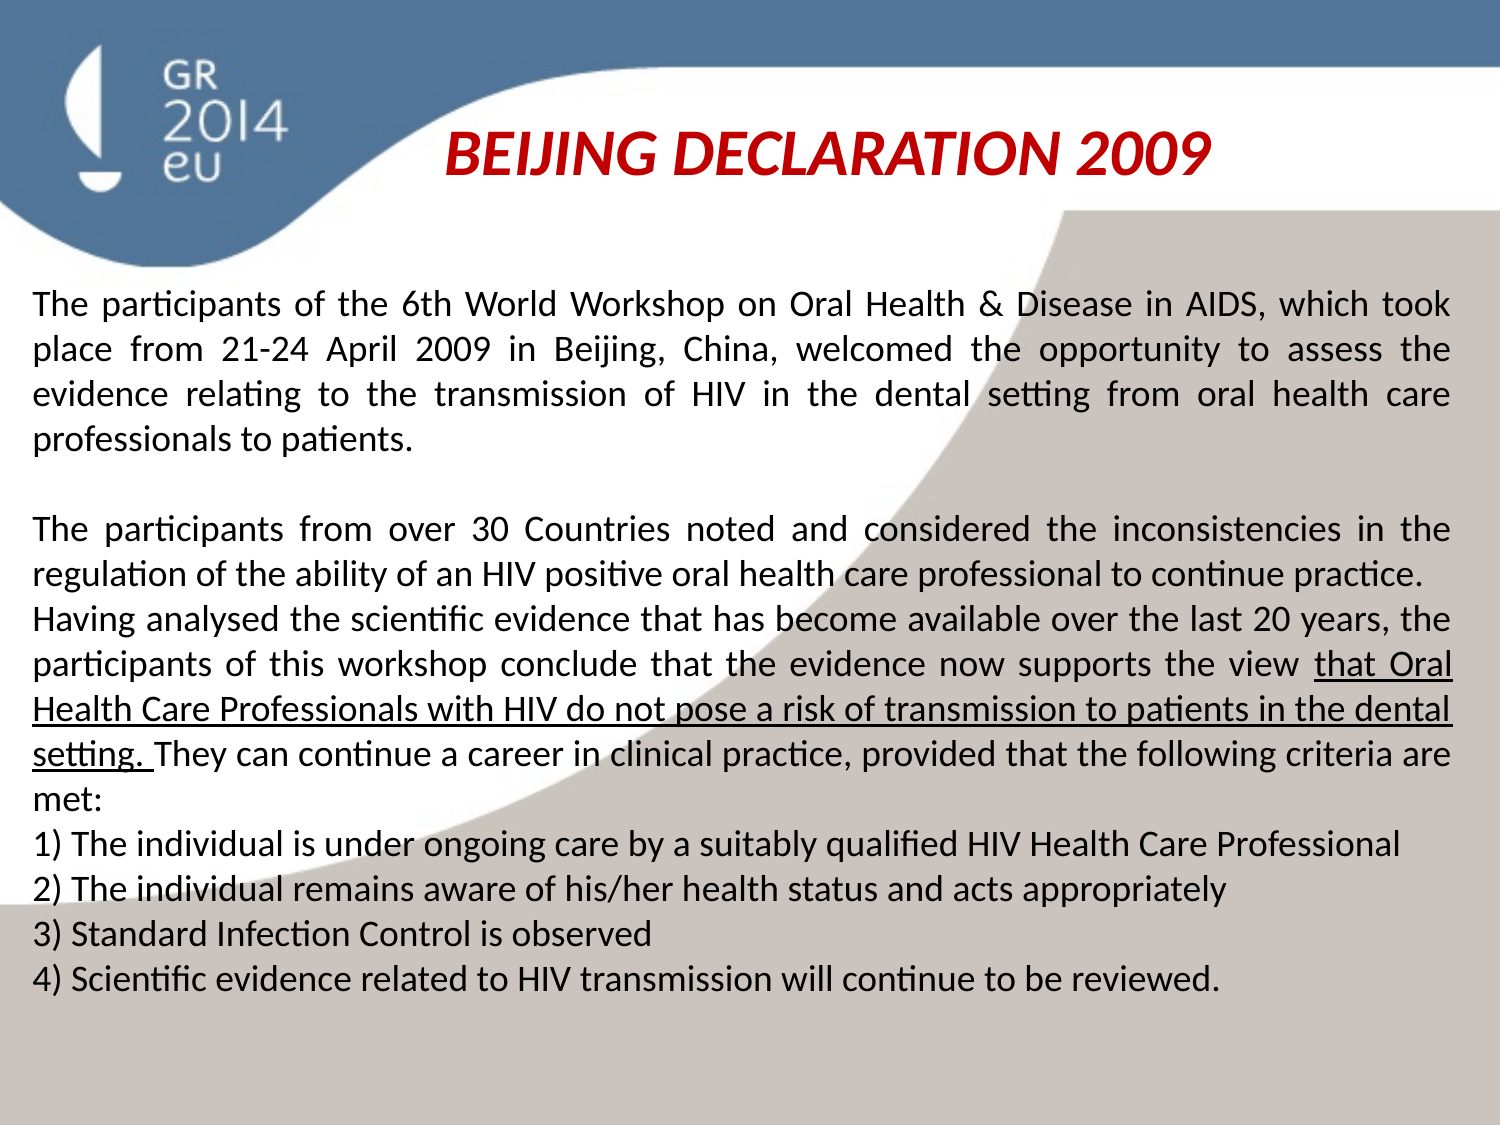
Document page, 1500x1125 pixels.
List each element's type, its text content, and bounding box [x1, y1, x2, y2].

text_box BEIJING DECLARATION 2009 The participants of the 6th World Workshop on Oral Health & Disease in AIDS, which took place from 21-24 April 2009 in Beijing, China, welcomed the opportunity to assess the evidence relating to the transmission of HIV in the dental setting from oral health care professionals to patients. The participants from over 30 Countries noted and considered the inconsistencies in the regulation of the ability of an HIV positive oral health care professional to continue practice. Having analysed the scientific evidence that has become available over the last 20 years, the participants of this workshop conclude that the evidence now supports the view that Oral Health Care Professionals with HIV do not pose a risk of transmission to patients in the dental setting. They can continue a career in clinical practice, provided that the following criteria are met: 1) The individual is under ongoing care by a suitably qualified HIV Health Care Professional 2) The individual remains aware of his/her health status and acts appropriately 3) Standard Infection Control is observed 4) Scientific evidence related to HIV transmission will continue to be reviewed. [17, 101, 1468, 1007]
